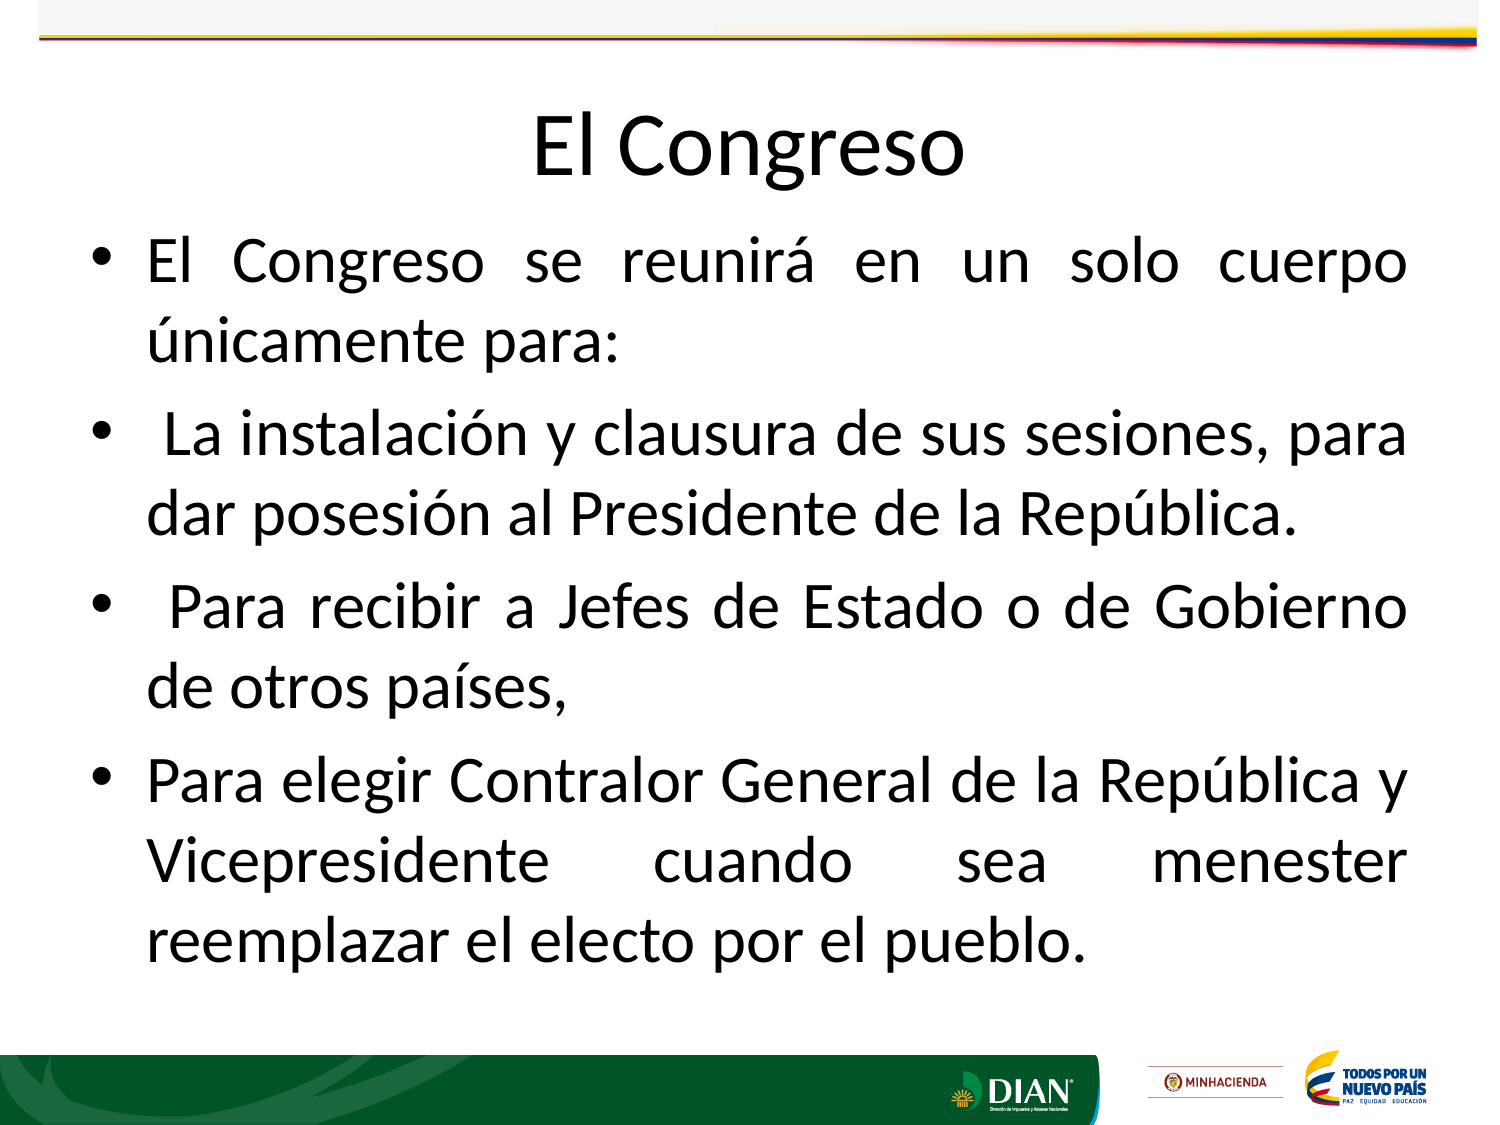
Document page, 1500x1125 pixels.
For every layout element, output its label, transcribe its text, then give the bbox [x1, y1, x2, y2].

picture [0, 0, 1500, 1125]
title El Congreso [75, 45, 1425, 208]
list El Congreso se reunirá en un solo cuerpo únicamente para: La instalación y clausura de sus sesiones, para dar posesión al Presidente de la República. Para recibir a Jefes de Estado o de Gobierno de otros países, Para elegir Contralor General de la República y Vicepresidente cuando sea menester reemplazar el electo por el pueblo. [75, 208, 1425, 951]
